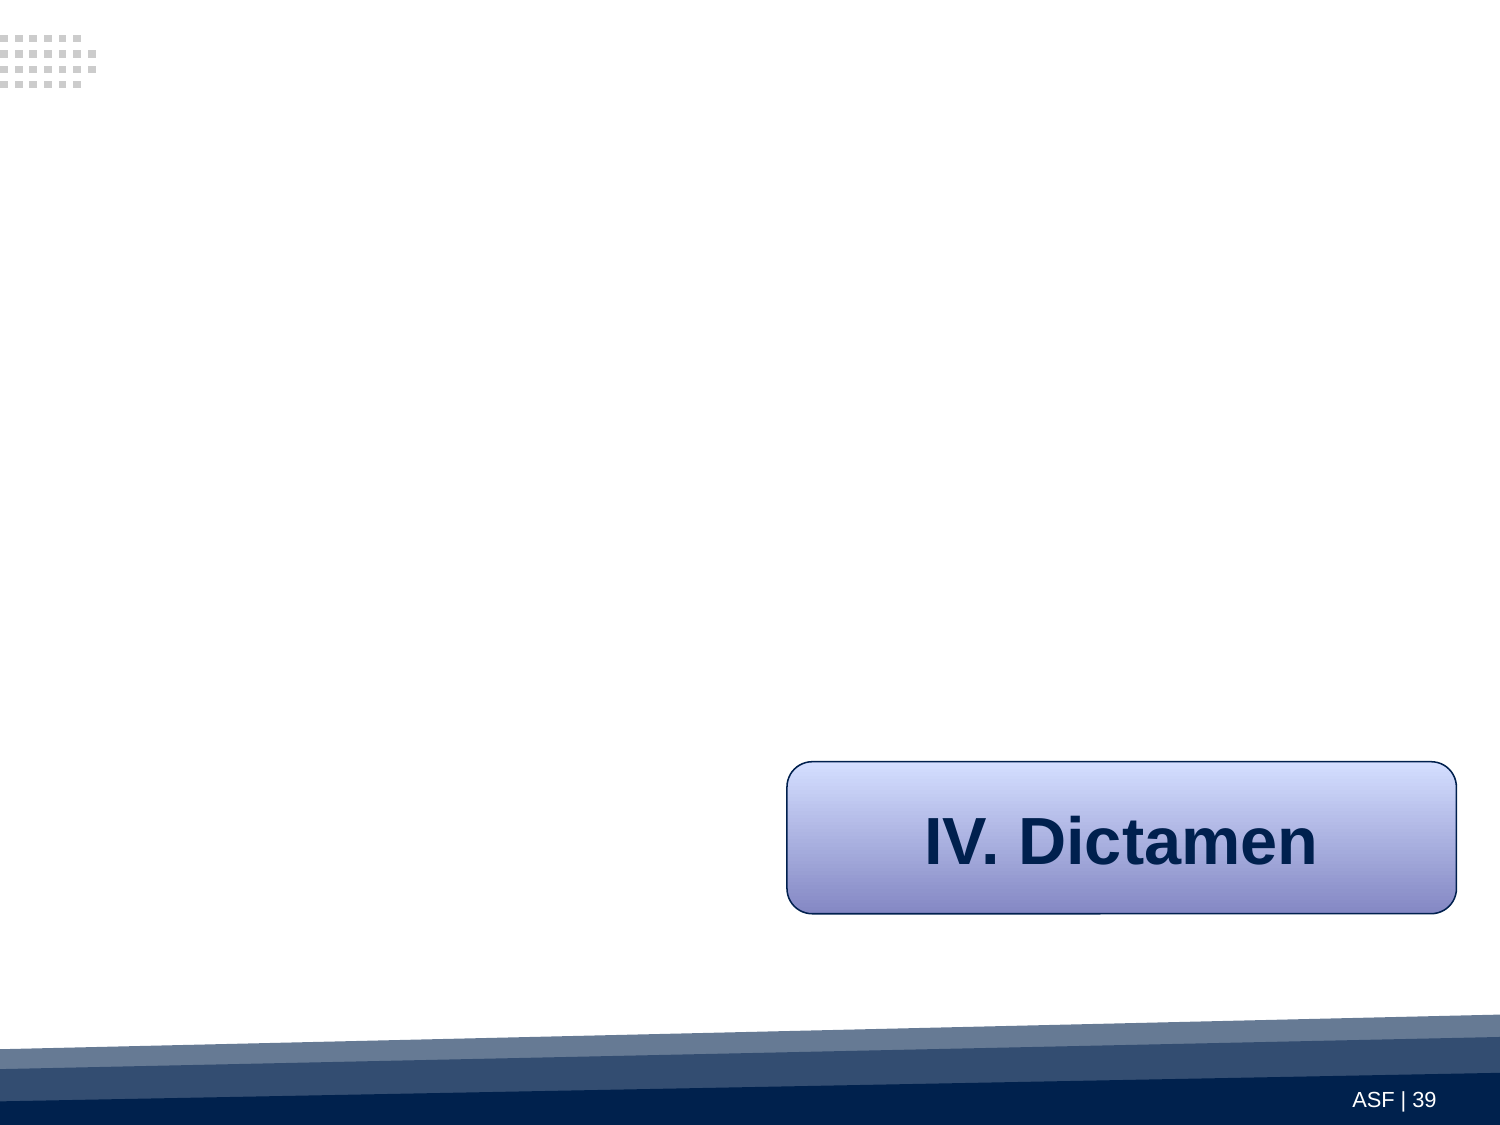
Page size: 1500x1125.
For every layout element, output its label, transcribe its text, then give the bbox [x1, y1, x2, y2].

text_box IV. Dictamen [786, 761, 1457, 914]
slide_number ASF | 39 [1337, 1078, 1489, 1125]
